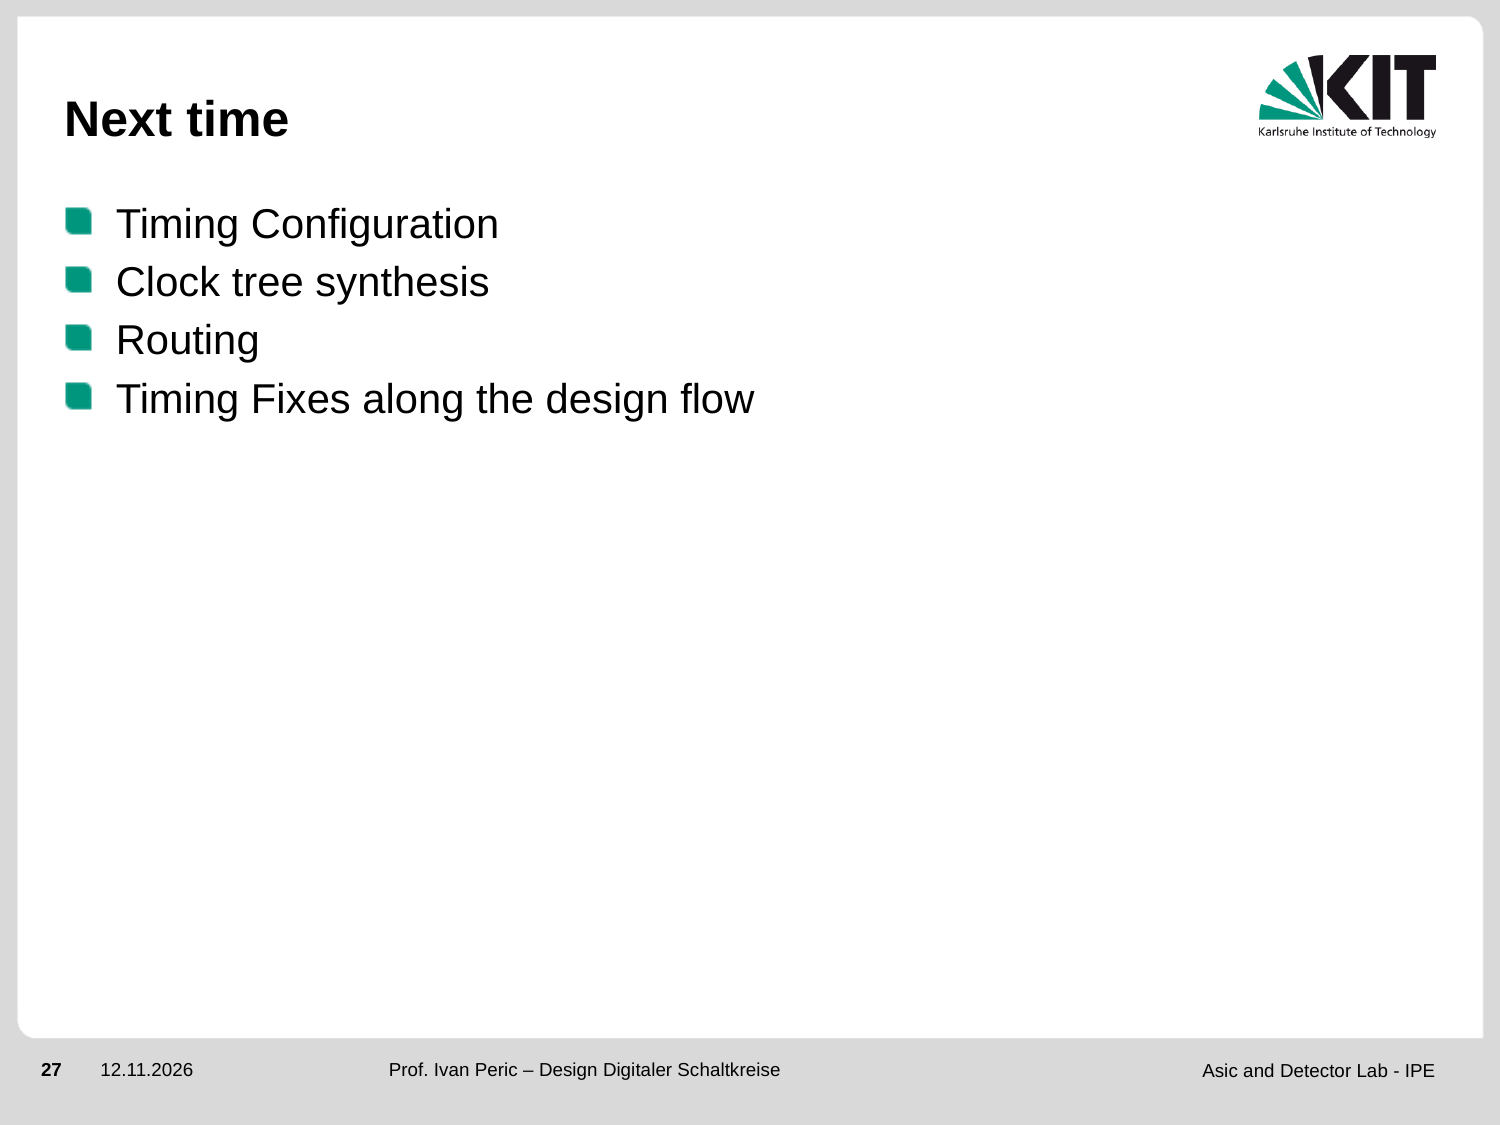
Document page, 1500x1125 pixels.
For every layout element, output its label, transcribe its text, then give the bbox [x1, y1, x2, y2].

list Timing Configuration Clock tree synthesis Routing Timing Fixes along the design flow [64, 196, 1436, 1000]
picture [0, 0, 1500, 1125]
title Next time [64, 54, 1198, 147]
